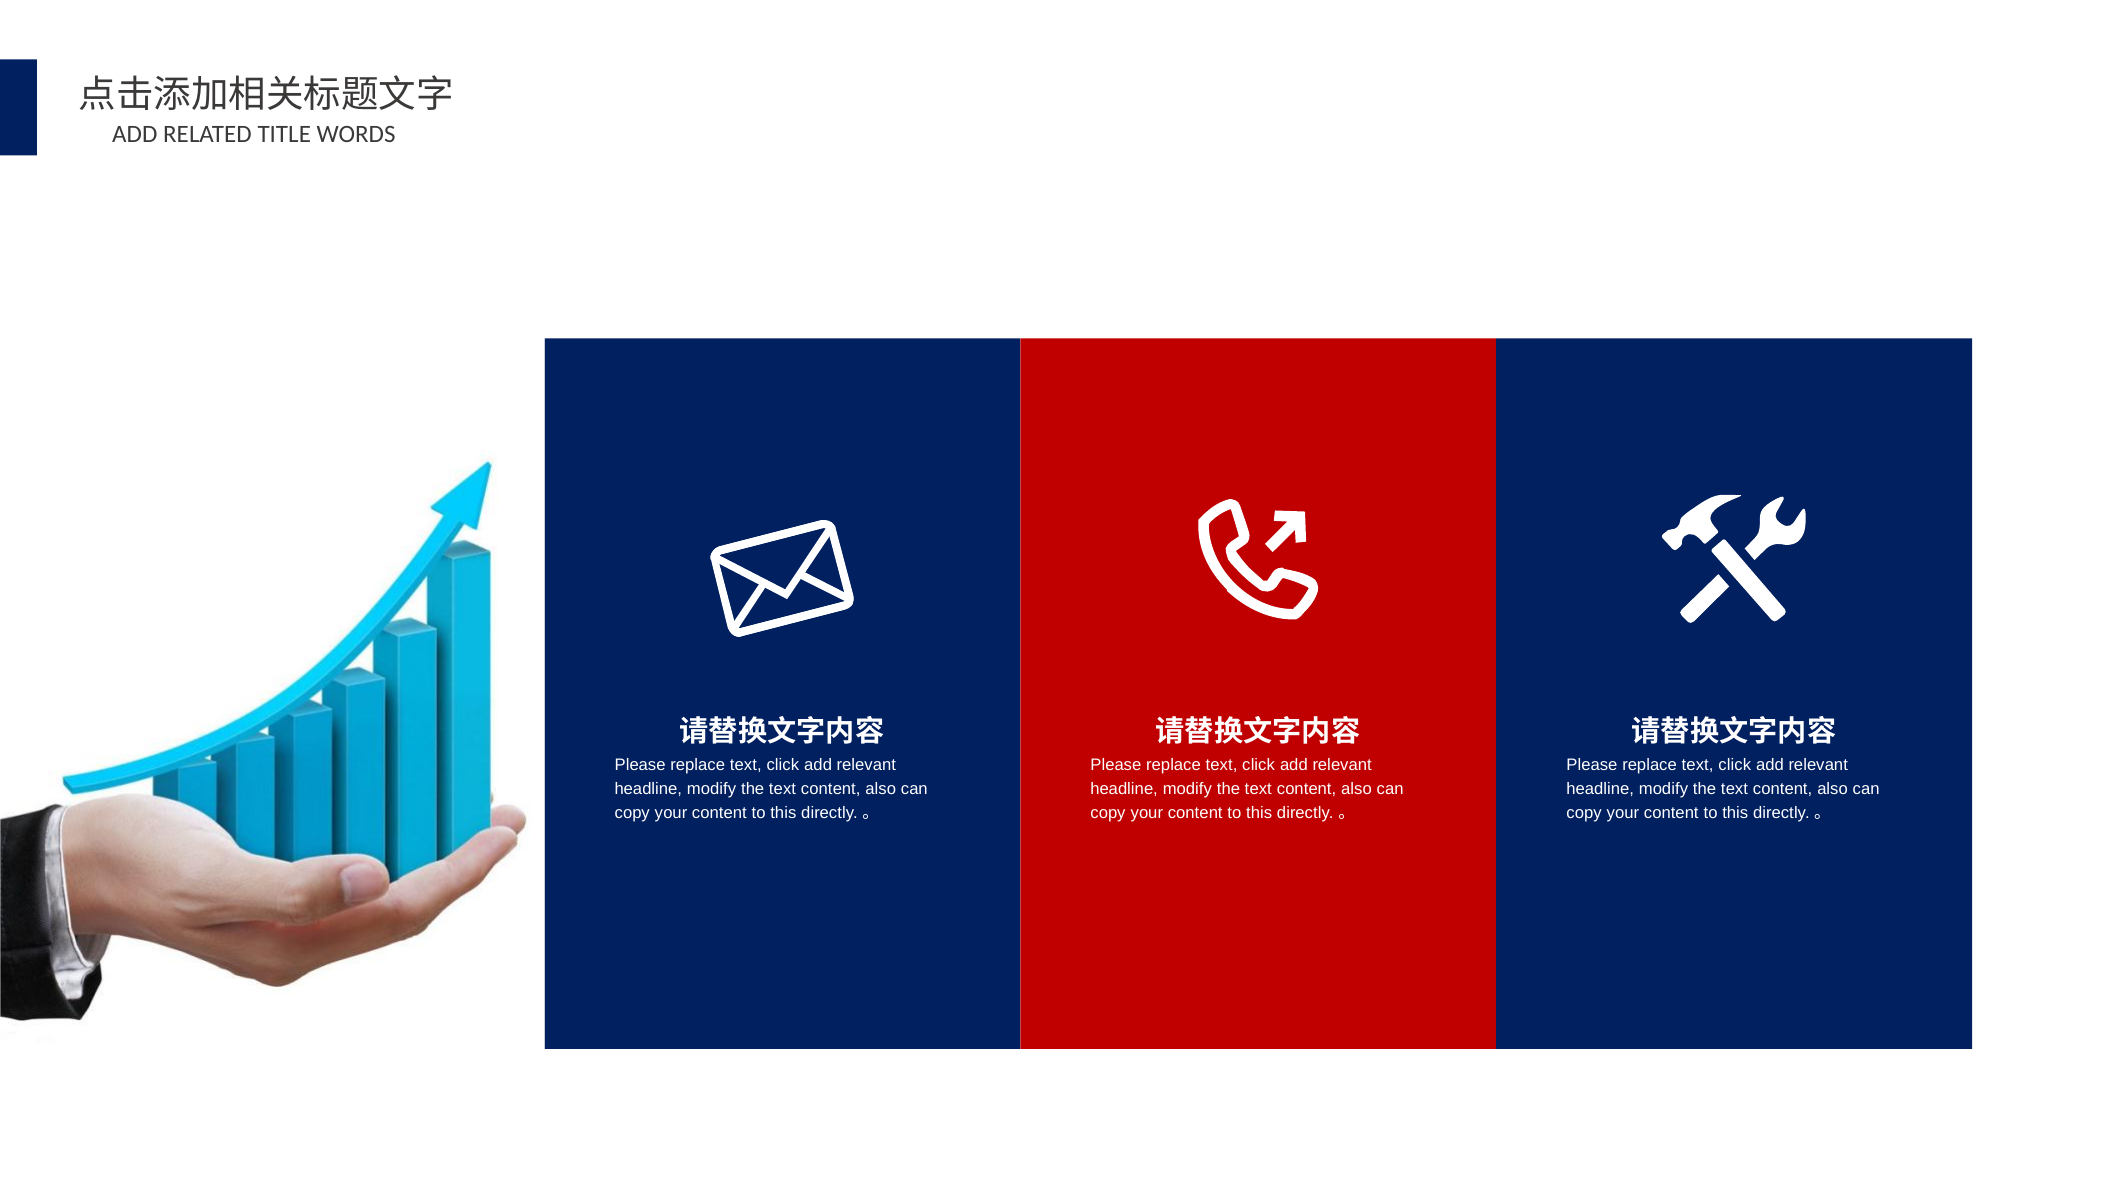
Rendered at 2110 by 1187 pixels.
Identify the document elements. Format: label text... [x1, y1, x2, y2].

text_box [1680, 574, 1730, 623]
text_box [1661, 494, 1742, 551]
text_box ADD RELATED TITLE WORDS [96, 109, 413, 156]
text_box [1495, 337, 1973, 1050]
text_box [0, 337, 546, 1051]
text_box [546, 337, 1021, 1050]
text_box Please replace text, click add relevant headline, modify the text content, also can copy your content to this directly.。 [1551, 742, 1917, 830]
text_box [1711, 539, 1786, 622]
text_box 请替换文字内容 [1616, 697, 1852, 755]
text_box Please replace text, click add relevant headline, modify the text content, also can copy your content to this directly.。 [1075, 742, 1441, 830]
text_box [710, 519, 855, 637]
text_box 点击添加相关标题文字 [62, 61, 470, 123]
text_box [1021, 337, 1495, 1050]
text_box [1197, 498, 1320, 620]
text_box 请替换文字内容 [1140, 697, 1376, 755]
text_box 请替换文字内容 [665, 697, 900, 755]
text_box [1744, 496, 1806, 561]
text_box Please replace text, click add relevant headline, modify the text content, also can copy your content to this directly.。 [599, 742, 965, 830]
